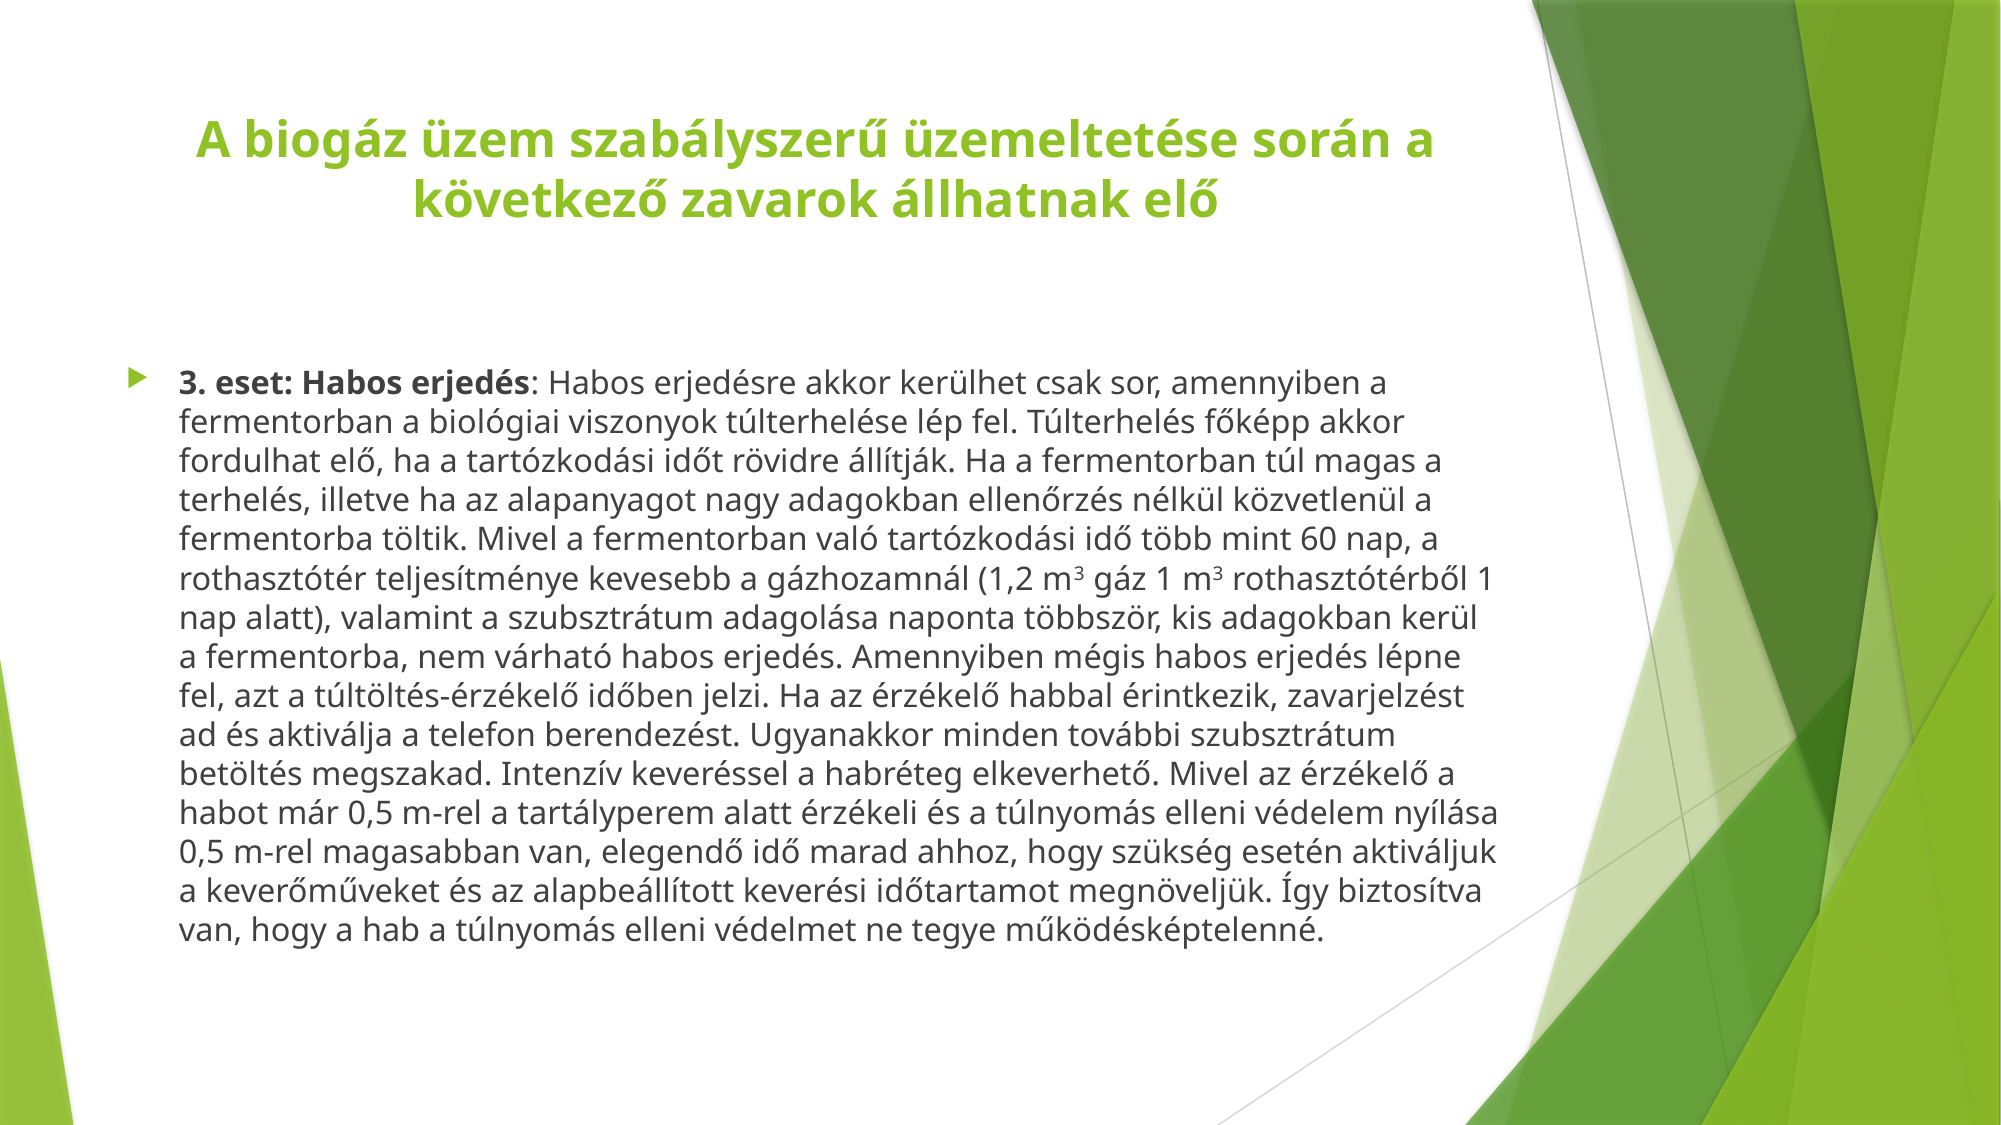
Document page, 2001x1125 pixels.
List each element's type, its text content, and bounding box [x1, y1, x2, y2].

list 3. eset: Habos erjedés: Habos erjedésre akkor kerülhet csak sor, amennyiben a fermentorban a biológiai viszonyok túlterhelése lép fel. Túlterhelés főképp akkor fordulhat elő, ha a tartózkodási időt rövidre állítják. Ha a fermentorban túl magas a terhelés, illetve ha az alapanyagot nagy adagokban ellenőrzés nélkül közvetlenül a fermentorba töltik. Mivel a fermentorban való tartózkodási idő több mint 60 nap, a rothasztótér teljesítménye kevesebb a gázhozamnál (1,2 m3 gáz 1 m3 rothasztótérből 1 nap alatt), valamint a szubsztrátum adagolása naponta többször, kis adagokban kerül a fermentorba, nem várható habos erjedés. Amennyiben mégis habos erjedés lépne fel, azt a túltöltés-érzékelő időben jelzi. Ha az érzékelő habbal érintkezik, zavarjelzést ad és aktiválja a telefon berendezést. Ugyanakkor minden további szubsztrátum betöltés megszakad. Intenzív keveréssel a habréteg elkeverhető. Mivel az érzékelő a habot már 0,5 m-rel a tartályperem alatt érzékeli és a túlnyomás elleni védelem nyílása 0,5 m-rel magasabban van, elegendő idő marad ahhoz, hogy szükség esetén aktiváljuk a keverőműveket és az alapbeállított keverési időtartamot megnöveljük. Így biztosítva van, hogy a hab a túlnyomás elleni védelmet ne tegye működésképtelenné. [111, 354, 1522, 992]
title A biogáz üzem szabályszerű üzemeltetése során a következő zavarok állhatnak elő [111, 99, 1522, 317]
